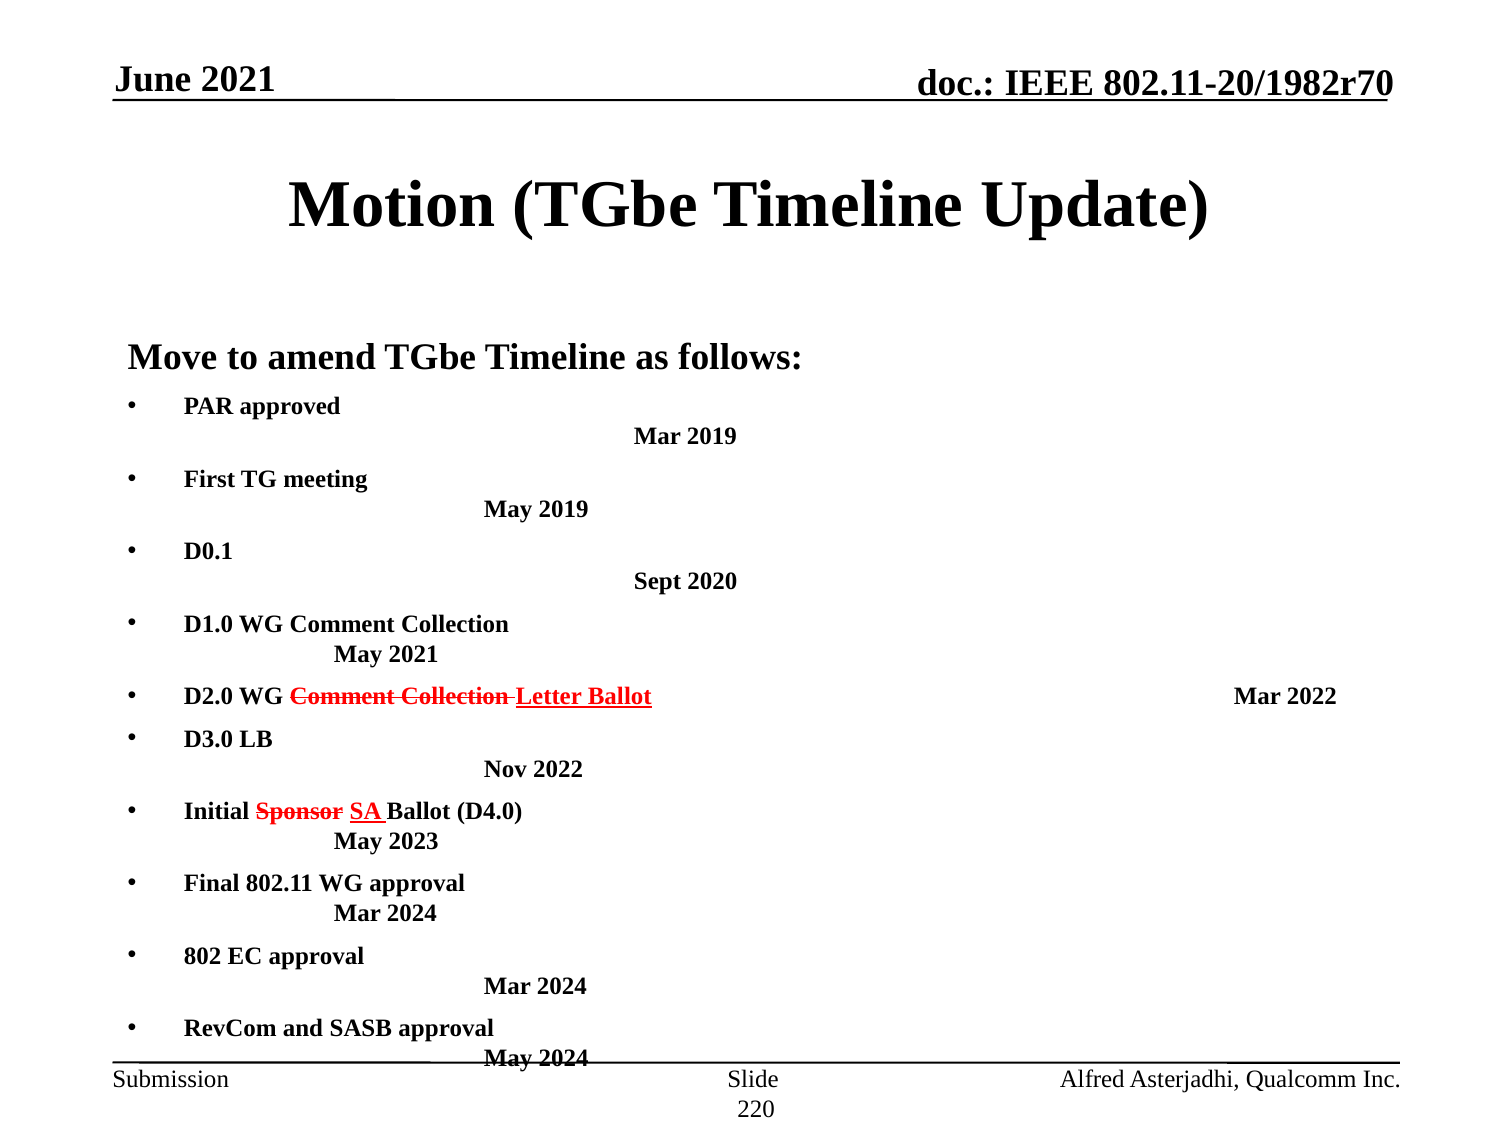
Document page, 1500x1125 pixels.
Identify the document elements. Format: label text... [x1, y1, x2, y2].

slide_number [114, 54, 423, 100]
footer Alfred Asterjadhi, Qualcomm Inc. [878, 1061, 1402, 1093]
slide_number Slide 220 [712, 1061, 800, 1123]
list Move to amend TGbe Timeline as follows: PAR approved Mar 2019 First TG meeting May 2019 D0.1 Sept 2020 D1.0 WG Comment Collection May 2021 D2.0 WG Comment Collection Letter Ballot Mar 2022 D3.0 LB Nov 2022 Initial Sponsor SA Ballot (D4.0) May 2023 Final 802.11 WG approval Mar 2024 802 EC approval Mar 2024 RevCom and SASB approval May 2024 Move: Bin Tian Second: Stephen McCann Discussion: None. Result: Approved with unanimous consent. [112, 324, 1388, 1000]
title Motion (TGbe Timeline Update) [112, 112, 1388, 288]
